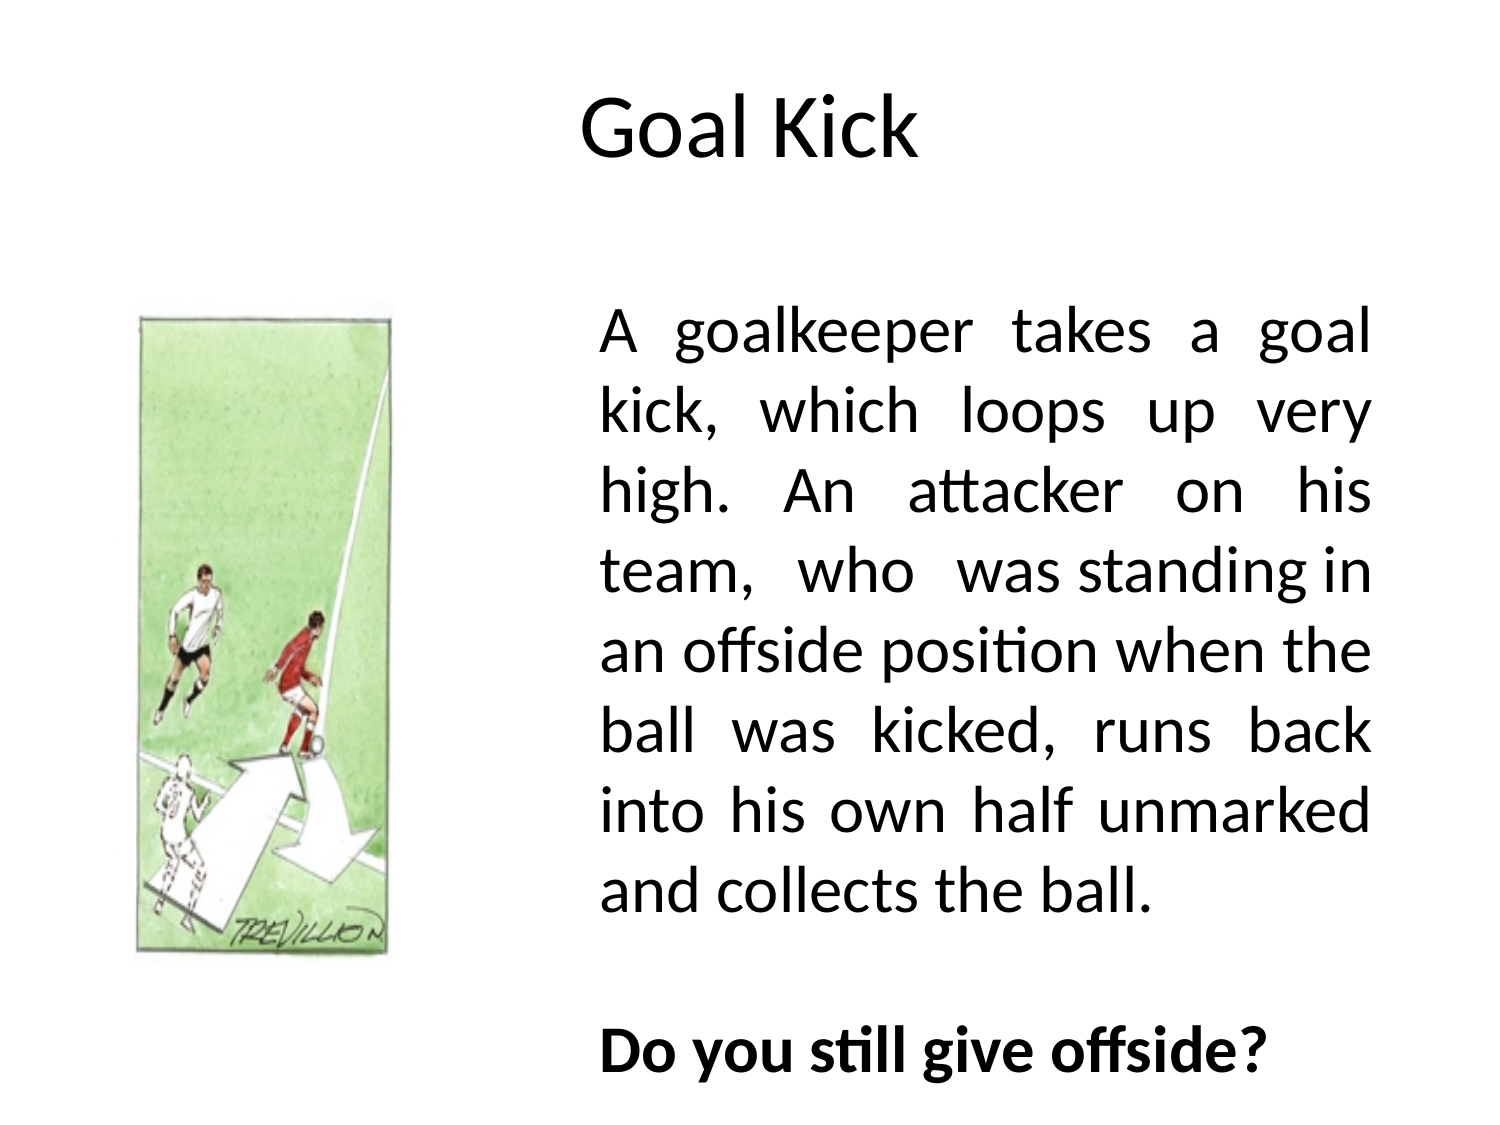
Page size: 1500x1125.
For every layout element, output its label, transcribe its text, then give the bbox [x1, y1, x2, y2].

title Goal Kick [75, 45, 1425, 197]
text_box A goalkeeper takes a goal kick, which loops up very high. An attacker on his team, who was standing in an offside position when the ball was kicked, runs back into his own half unmarked and collects the ball. Do you still give offside? [584, 278, 1388, 1094]
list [0, 302, 703, 965]
